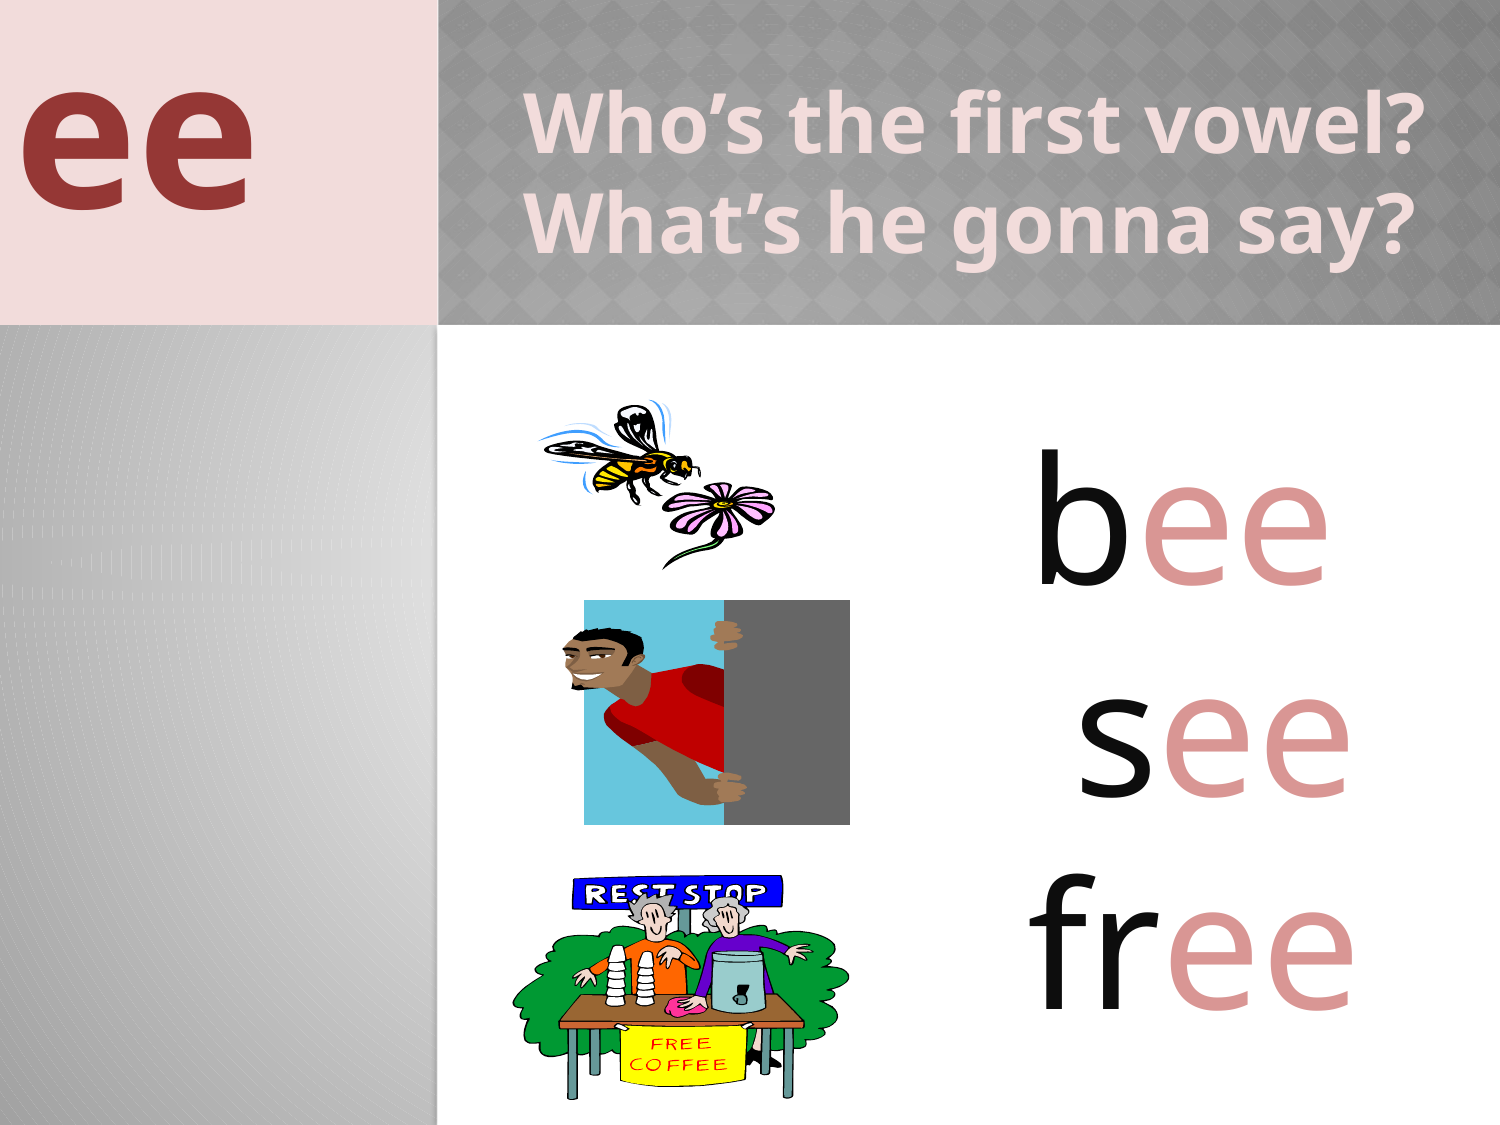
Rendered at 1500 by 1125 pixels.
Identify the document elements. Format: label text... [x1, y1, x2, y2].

text_box Who’s the first vowel? What’s he gonna say? [508, 62, 1443, 278]
text_box free [1012, 824, 1438, 1053]
text_box see [1012, 612, 1438, 824]
text_box bee [1012, 399, 1438, 612]
picture [537, 399, 776, 571]
text_box [434, 322, 1500, 1125]
picture [511, 874, 850, 1101]
subtitle ee [0, 0, 438, 325]
picture [561, 599, 851, 826]
